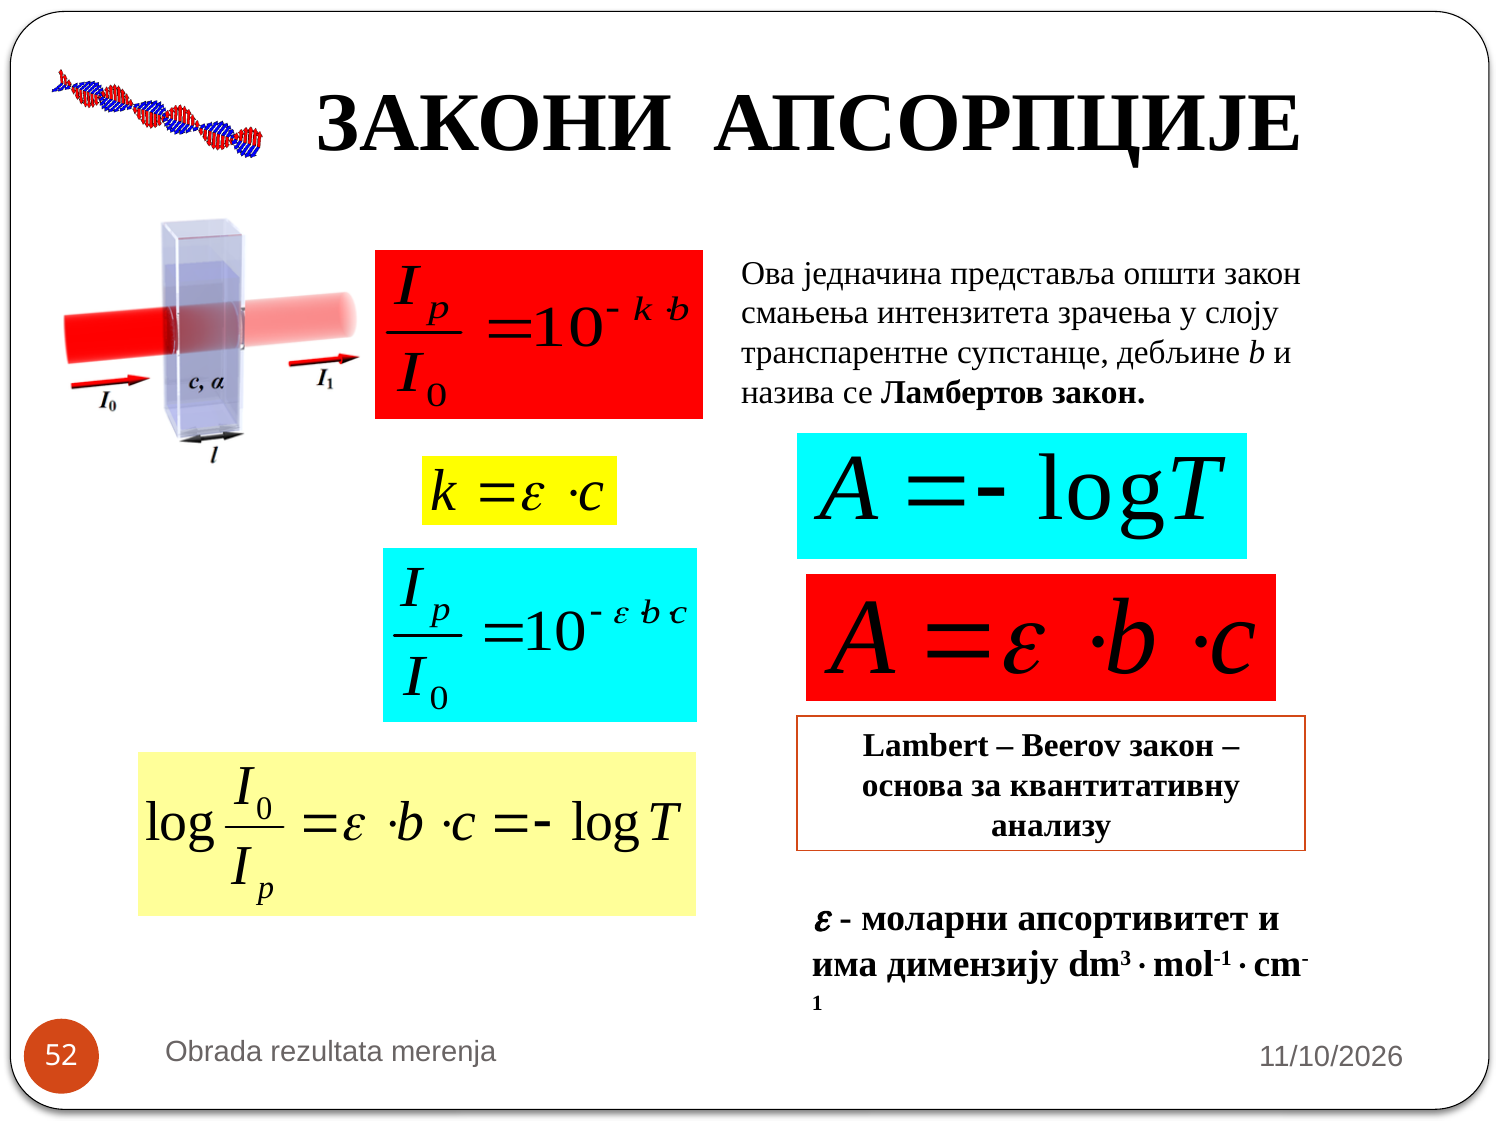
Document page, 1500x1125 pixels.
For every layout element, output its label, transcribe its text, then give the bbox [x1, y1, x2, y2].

title ЗАКОНИ АПСОРПЦИЈЕ [280, 54, 1425, 183]
footer Obrada rezultata merenja [150, 1012, 800, 1088]
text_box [805, 573, 1276, 701]
text_box Ова једначина представља општи закон смањења интензитета зрачења у слоју транспарентне супстанце, дебљине b и назива се Ламбертов закон. [726, 243, 1405, 418]
picture [52, 207, 366, 471]
text_box Lambert – Beerov закон – основа за квантитативну анализу [797, 716, 1306, 851]
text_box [796, 432, 1248, 559]
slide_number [1012, 1015, 1419, 1094]
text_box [383, 548, 698, 723]
text_box  - моларни апсортивитет и има димензију dm3mol-1cm-1 [797, 881, 1329, 1037]
slide_number 52 [23, 1018, 99, 1094]
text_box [421, 455, 617, 526]
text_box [137, 751, 696, 917]
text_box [374, 249, 704, 420]
picture [40, 54, 278, 181]
